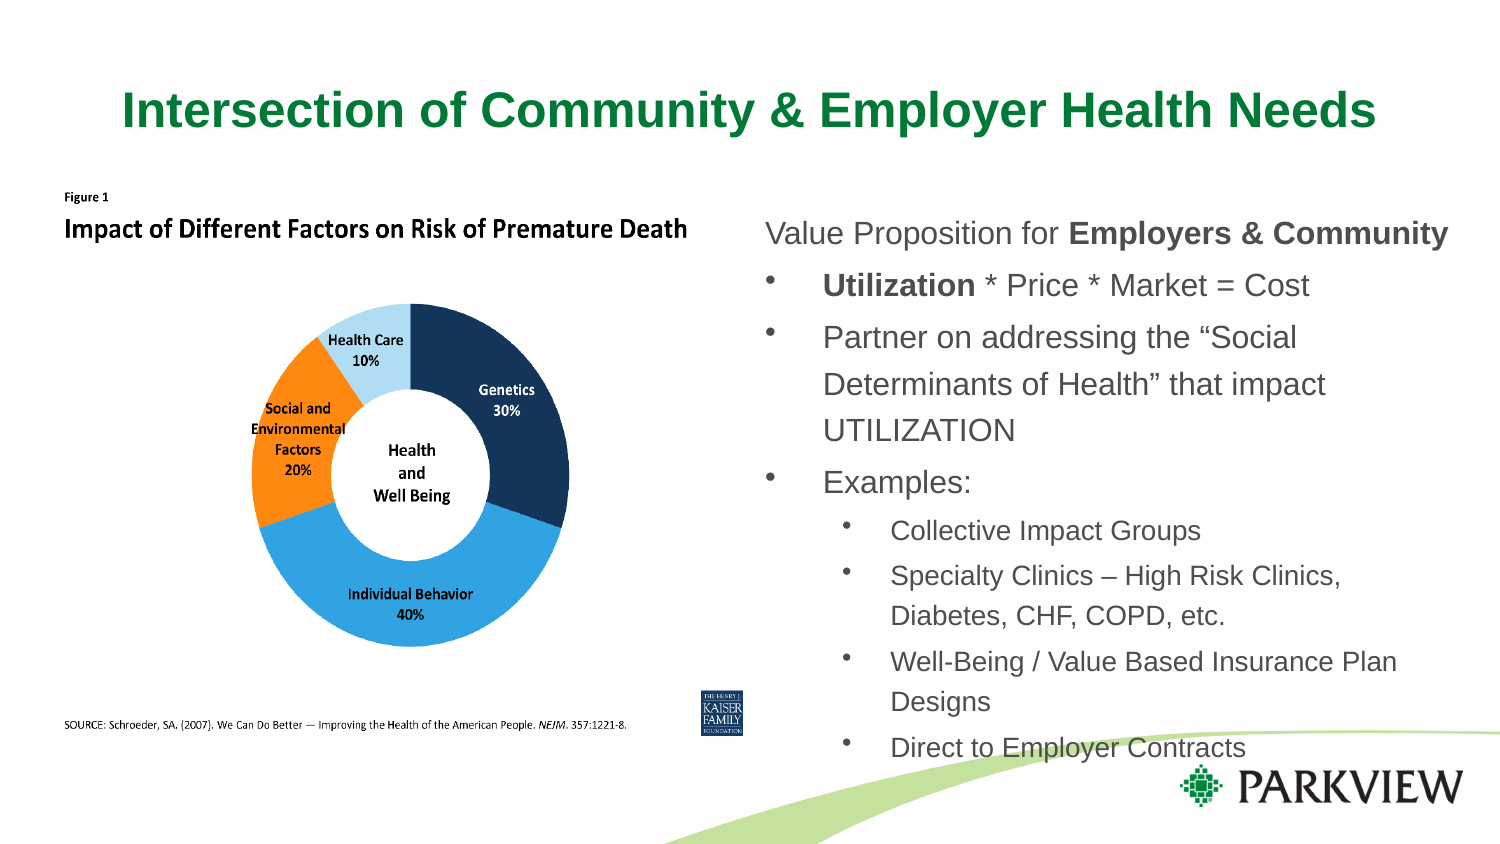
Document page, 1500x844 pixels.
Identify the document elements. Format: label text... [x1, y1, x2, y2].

title Intersection of Community & Employer Health Needs [24, 37, 1475, 179]
list Value Proposition for Employers & Community Utilization * Price * Market = Cost Partner on addressing the “Social Determinants of Health” that impact UTILIZATION Examples: Collective Impact Groups Specialty Clinics – High Risk Clinics, Diabetes, CHF, COPD, etc. Well-Being / Value Based Insurance Plan Designs Direct to Employer Contracts [750, 196, 1475, 772]
picture [0, 0, 1500, 844]
